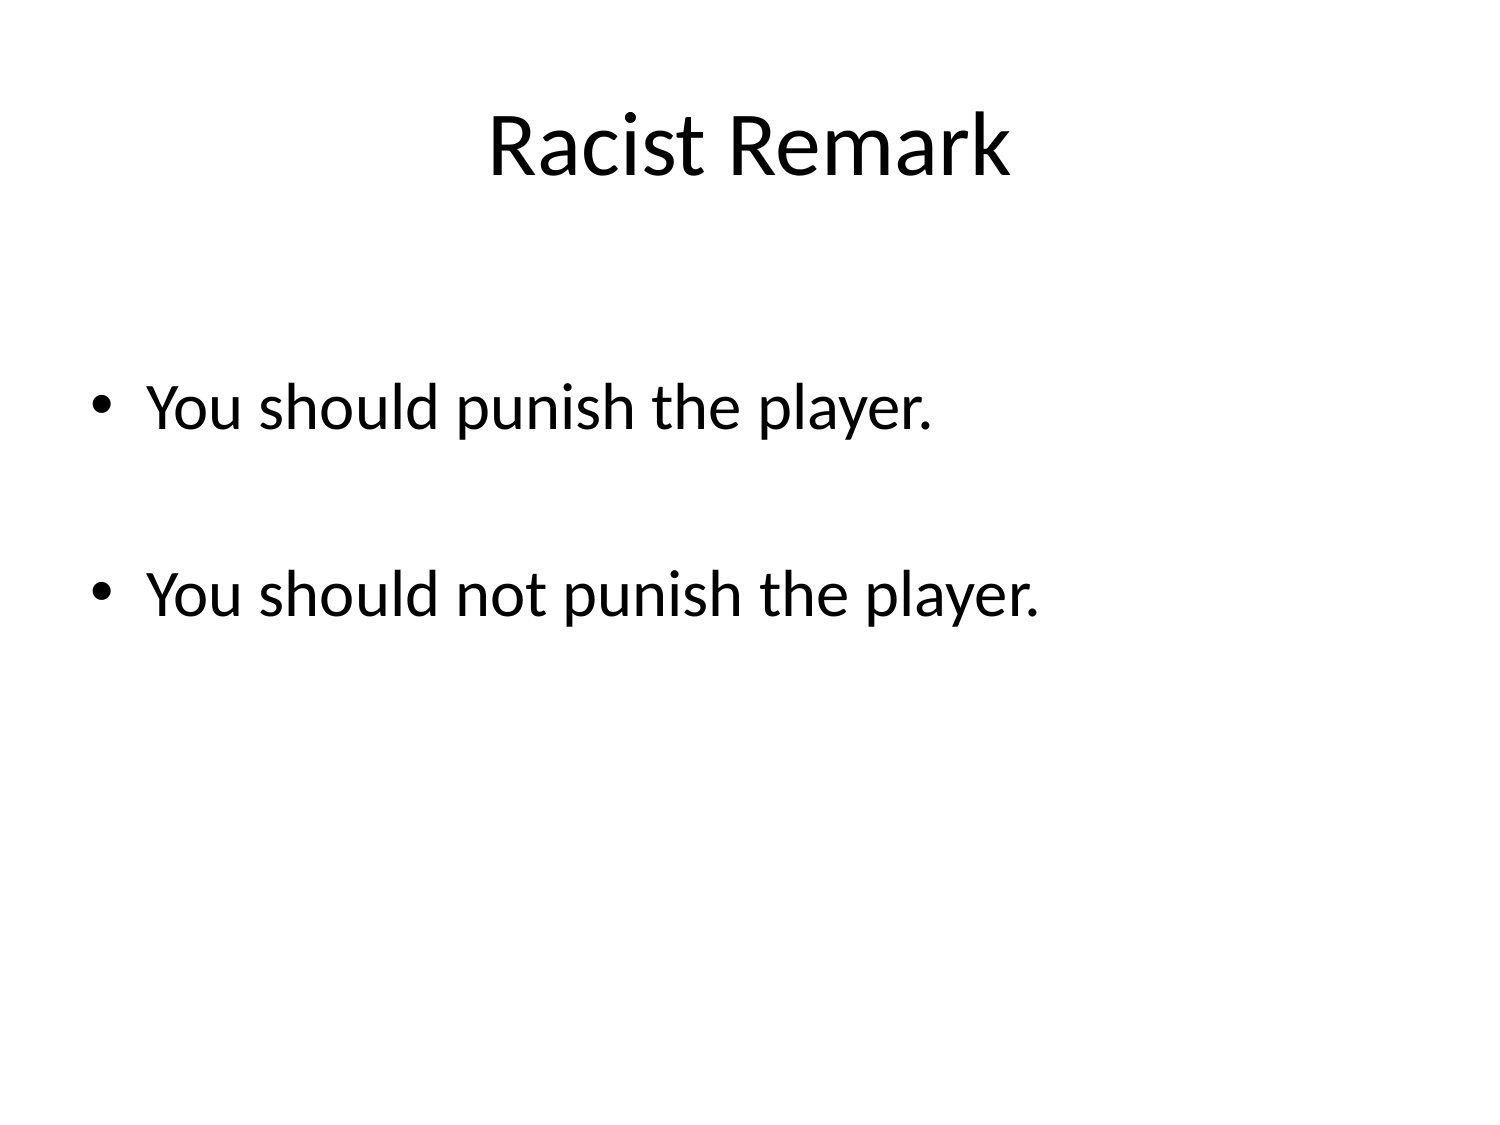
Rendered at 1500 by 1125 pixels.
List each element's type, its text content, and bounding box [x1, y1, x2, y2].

list You should punish the player. You should not punish the player. [75, 262, 1425, 1005]
title Racist Remark [75, 45, 1425, 233]
